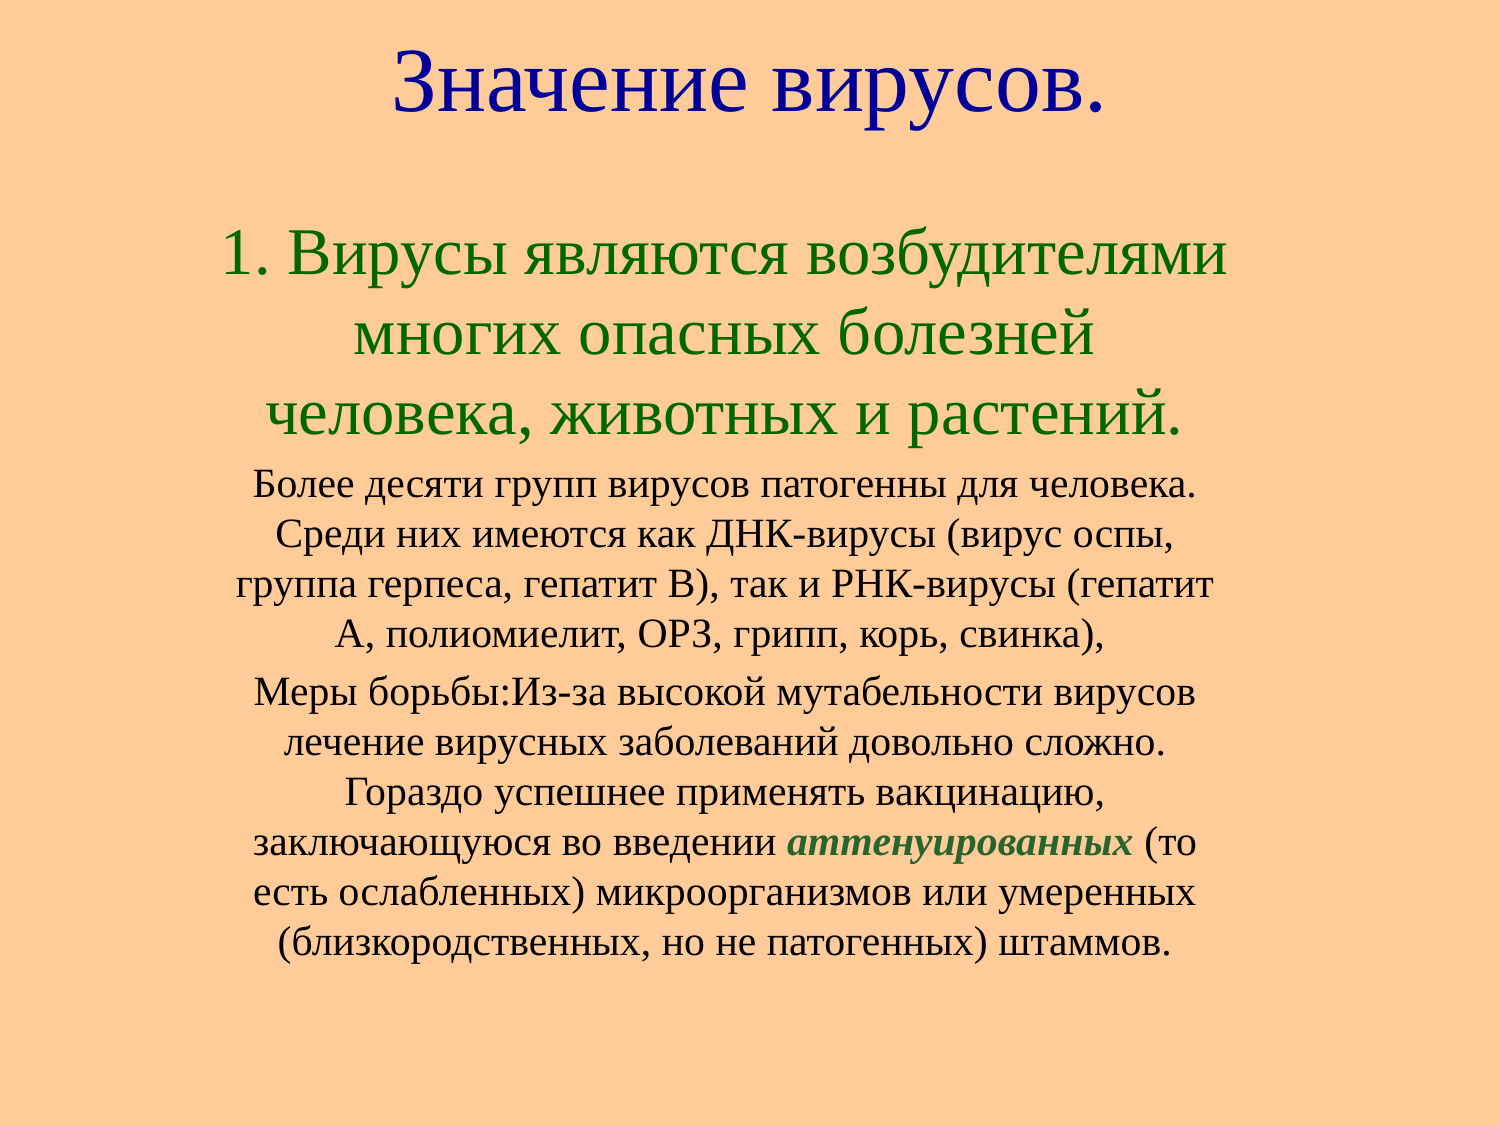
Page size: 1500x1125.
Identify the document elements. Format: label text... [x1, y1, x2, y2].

title Значение вирусов. [112, 0, 1388, 151]
subtitle 1. Вирусы являются возбудителями многих опасных болезней человека, животных и растений. Более десяти групп вирусов патогенны для человека. Среди них имеются как ДНК-вирусы (вирус оспы, группа герпеса, гепатит B), так и РНК-вирусы (гепатит A, полиомиелит, ОРЗ, грипп, корь, свинка), Меры борьбы:Из-за высокой мутабельности вирусов лечение вирусных заболеваний довольно сложно. Гораздо успешнее применять вакцинацию, заключающуюся во введении аттенуированных (то есть ослабленных) микроорганизмов или умеренных (близкородственных, но не патогенных) штаммов. [199, 199, 1251, 1026]
